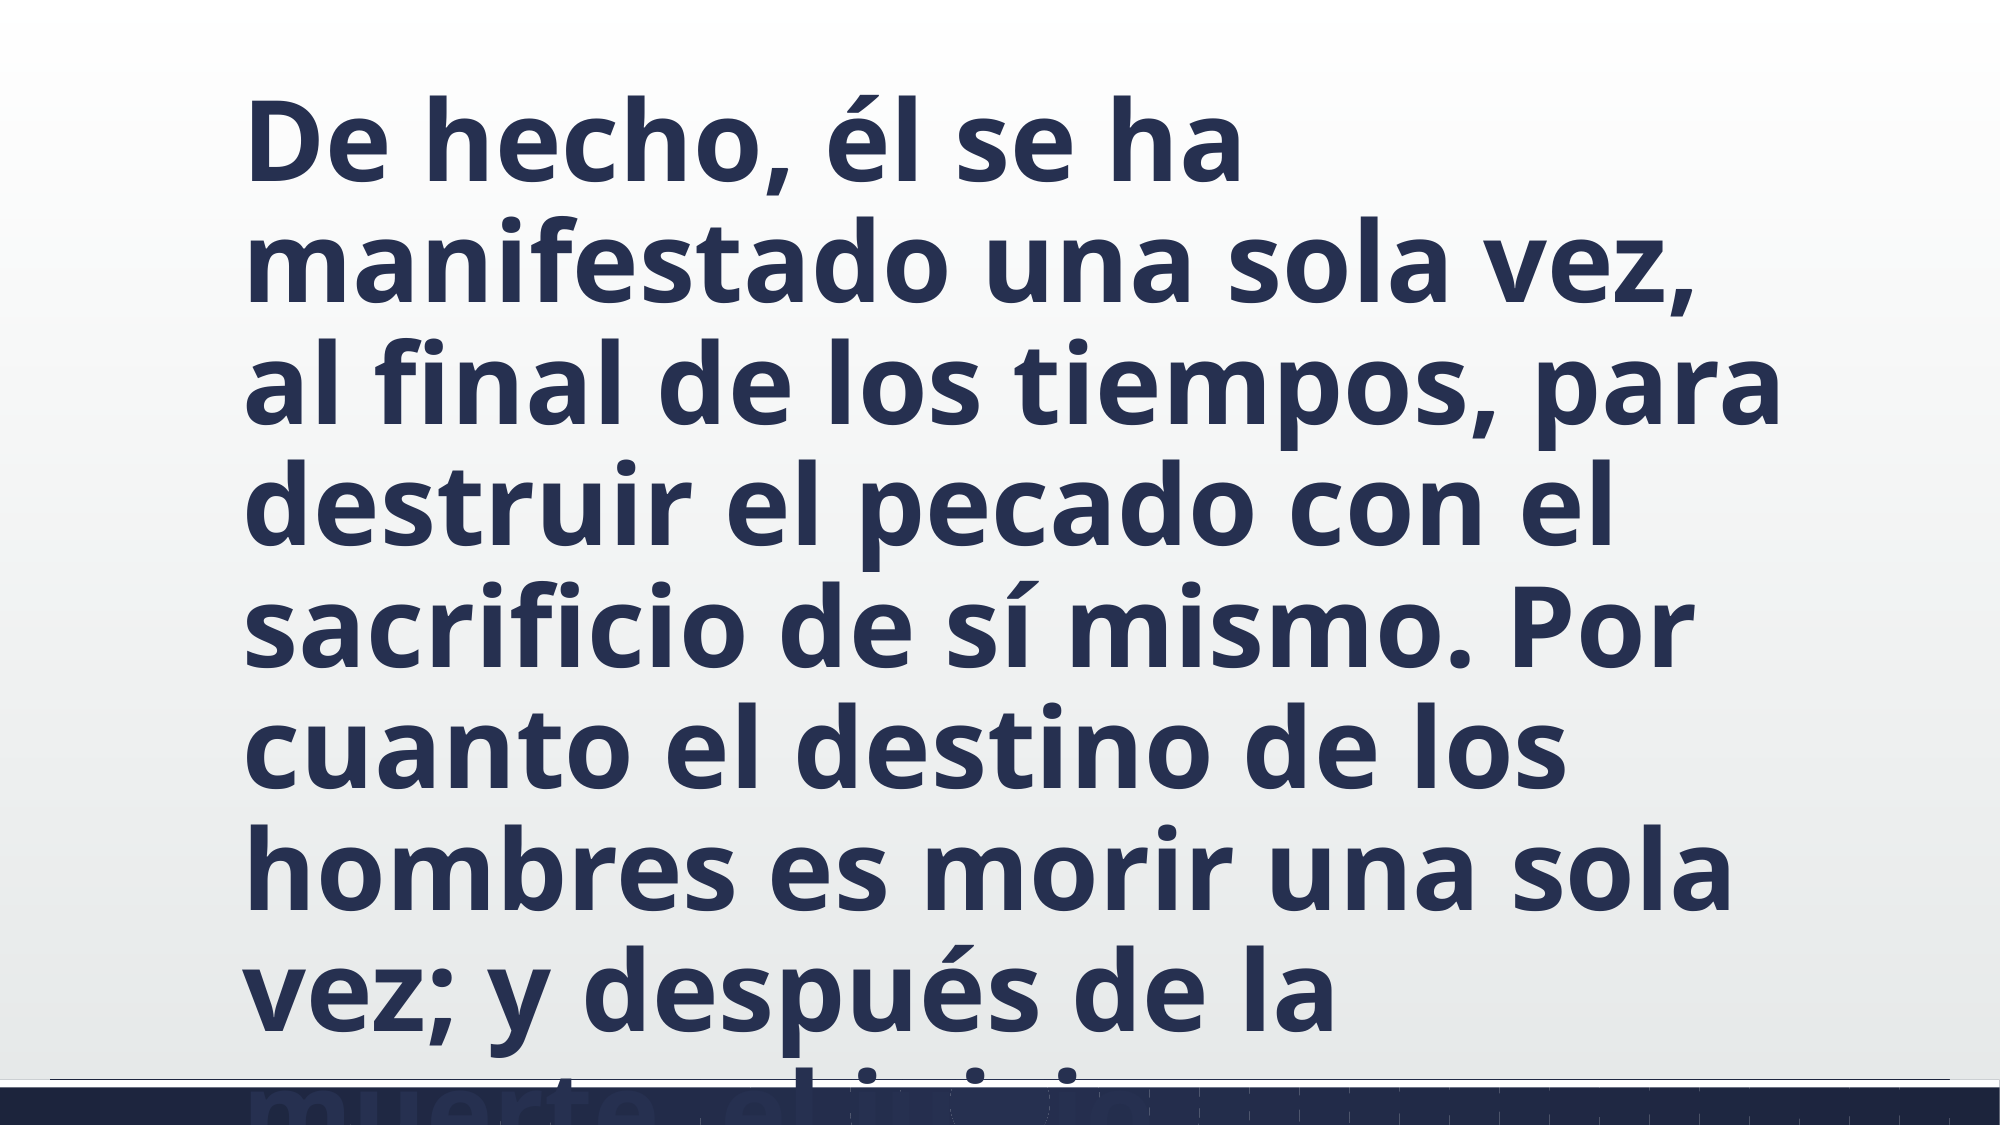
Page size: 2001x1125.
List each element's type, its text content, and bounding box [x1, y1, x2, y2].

list De hecho, él se ha manifestado una sola vez, al final de los tiempos, para destruir el pecado con el sacrificio de sí mismo. Por cuanto el destino de los hombres es morir una sola vez; y después de la muerte, el juicio. [219, 76, 1816, 990]
